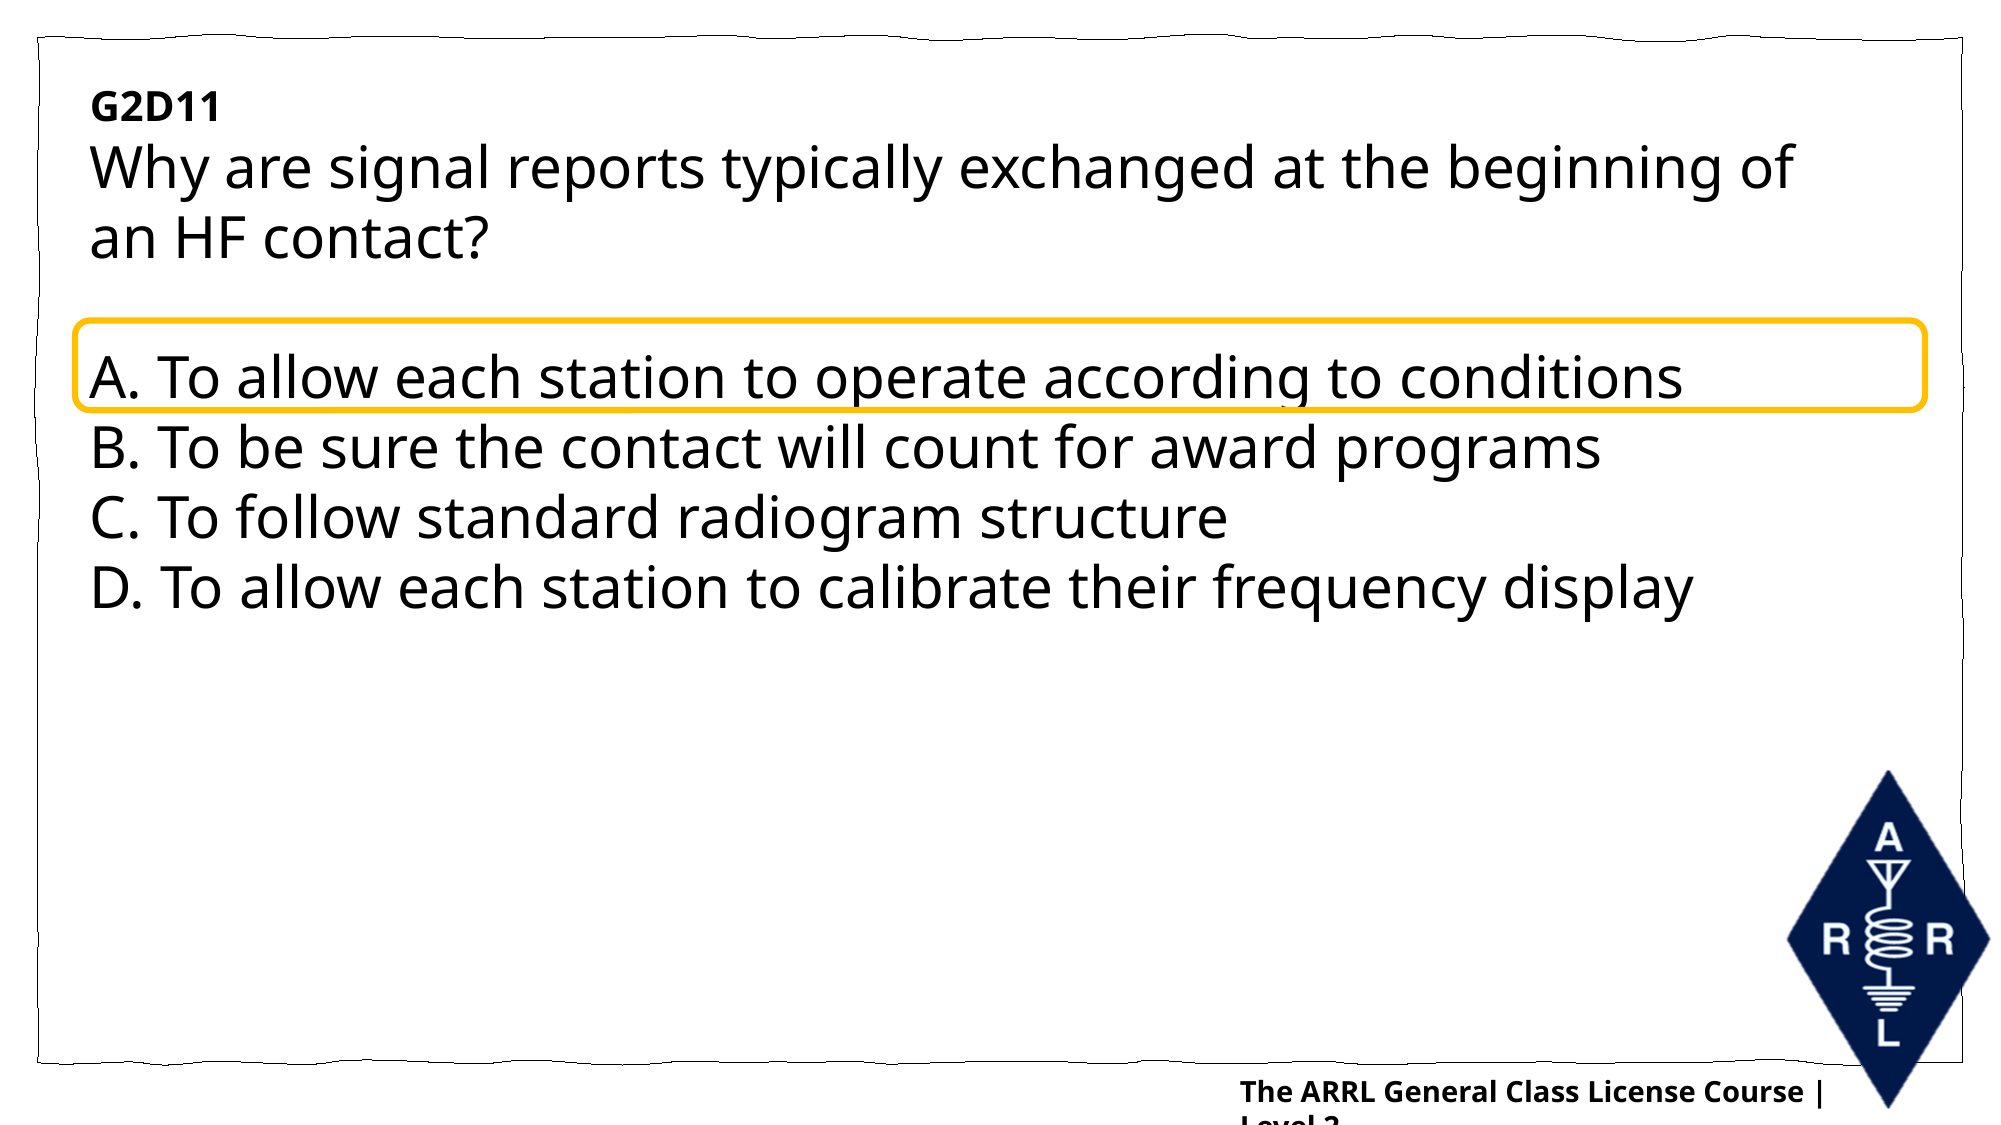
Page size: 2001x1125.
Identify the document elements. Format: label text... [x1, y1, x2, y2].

text_box G2D11 Why are signal reports typically exchanged at the beginning of an HF contact? A. To allow each station to operate according to conditions B. To be sure the contact will count for award programs C. To follow standard radiogram structure D. To allow each station to calibrate their frequency display [75, 72, 1850, 327]
picture [1773, 752, 1999, 1125]
text_box [73, 319, 1927, 412]
text_box G2D11 Why are signal reports typically exchanged at the beginning of an HF contact? A. To allow each station to operate according to conditions B. To be sure the contact will count for award programs C. To follow standard radiogram structure D. To allow each station to calibrate their frequency display [75, 403, 1850, 628]
